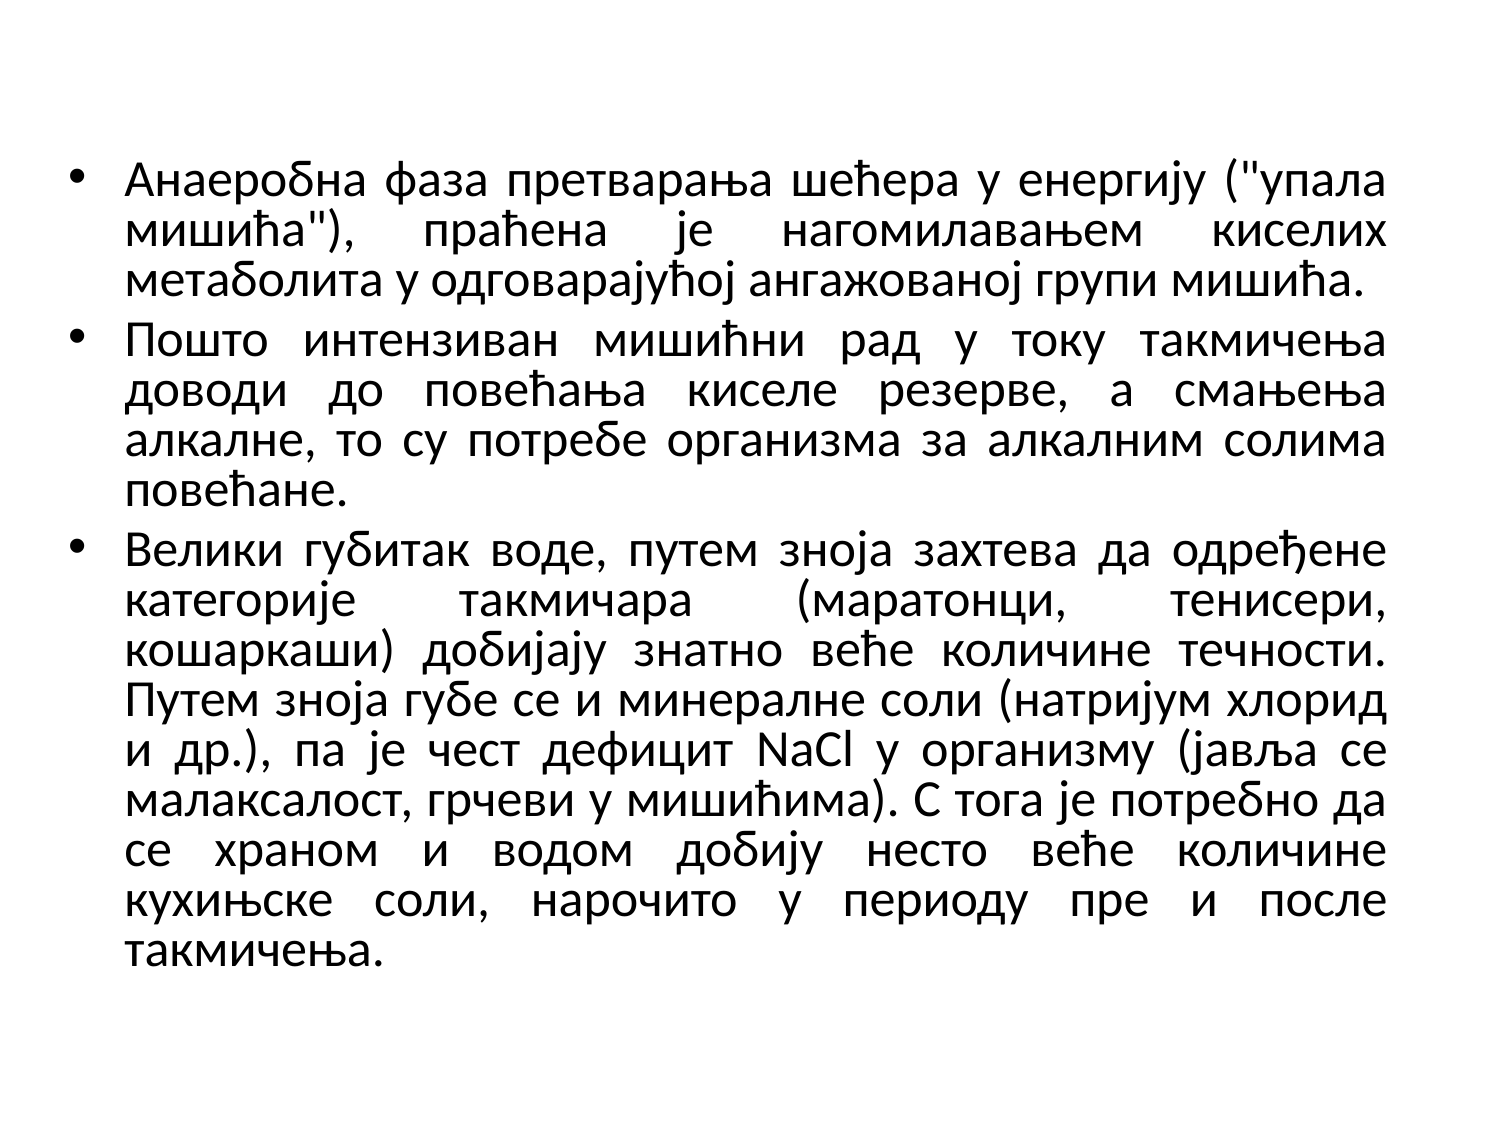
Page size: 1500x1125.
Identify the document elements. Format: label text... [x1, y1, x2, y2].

list Анаеробна фаза претварања шећера у енергију ("упала мишића"), праћена је нагомилавањем киселих метаболита у одговарајућој ангажованој групи мишића. Пошто интензиван мишићни рад у току такмичења доводи до повећања киселе резерве, а смањења алкалне, то су потребе организма за алкалним солима повећане. Велики губитак воде, путем зноја захтева да одређене категорије такмичара (маратонци, тенисери, кошаркаши) добијају знатно веће количине течности. Путем зноја губе се и минералне соли (натријум хлорид и др.), па је чест дефицит NaCl у организму (јавља се малаксалост, грчеви у мишићима). С тога је потребно да се храном и водом добију несто веће количине кухињске соли, нарочито у периоду пре и после такмичења. [53, 148, 1404, 1037]
